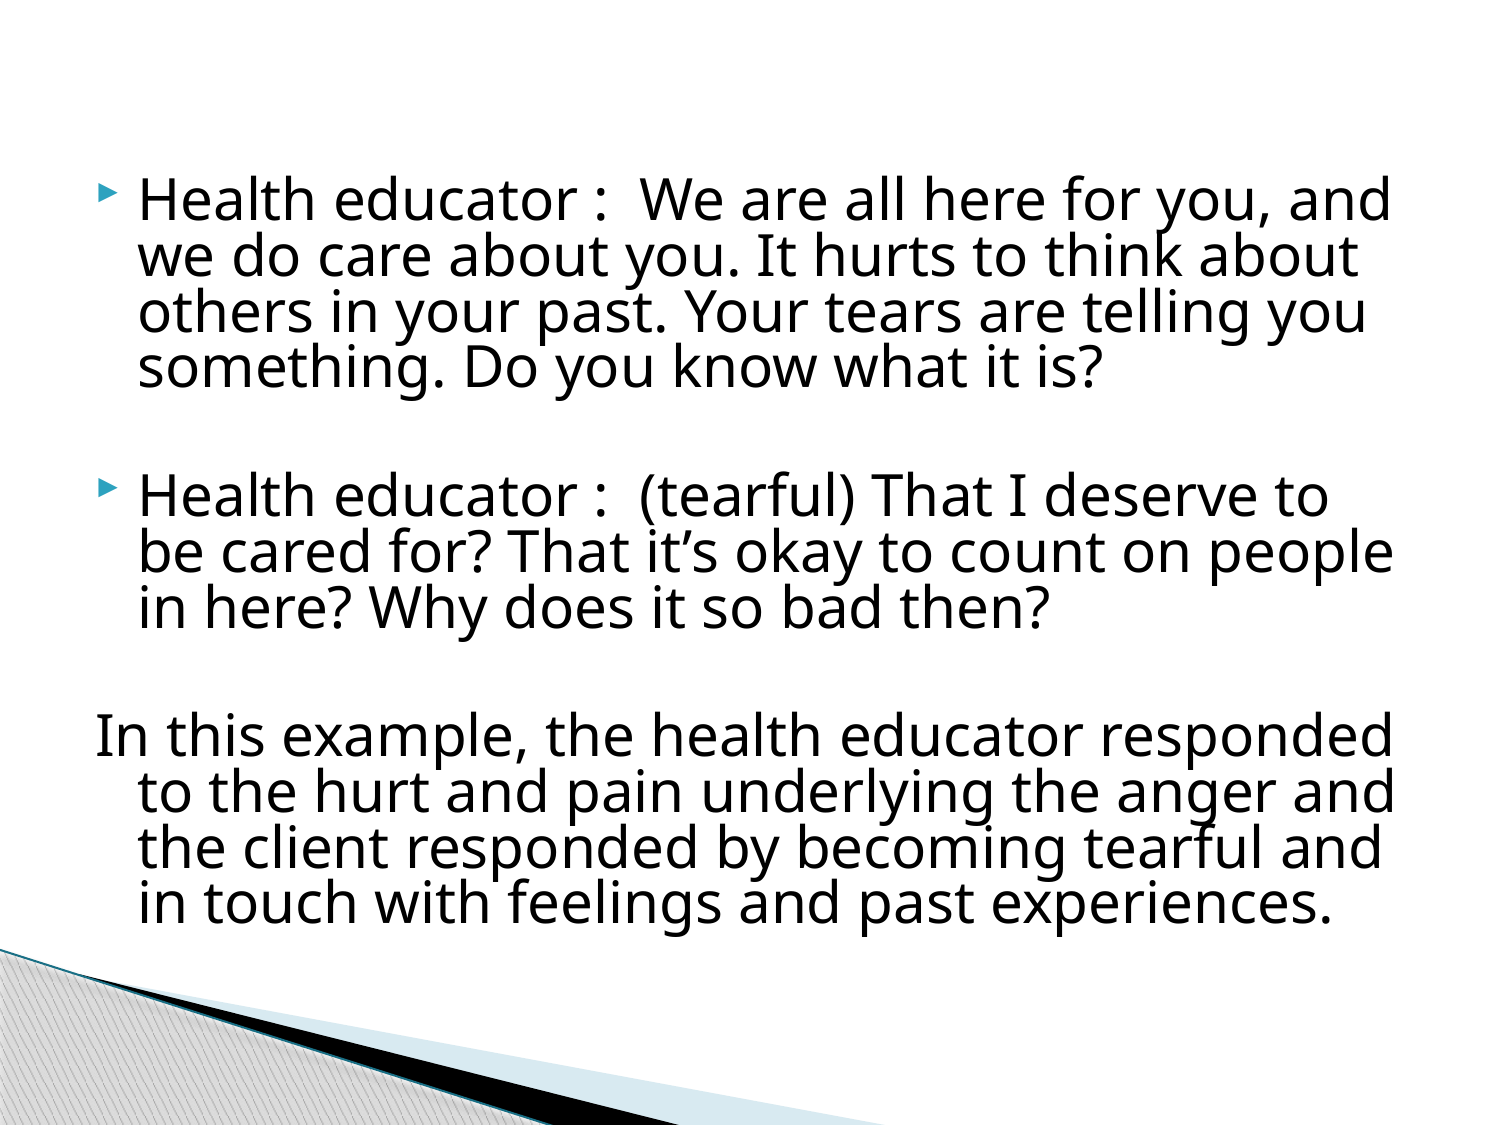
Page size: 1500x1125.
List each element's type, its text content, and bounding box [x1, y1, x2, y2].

list Health educator : We are all here for you, and we do care about you. It hurts to think about others in your past. Your tears are telling you something. Do you know what it is? Health educator : (tearful) That I deserve to be cared for? That it’s okay to count on people in here? Why does it so bad then? In this example, the health educator responded to the hurt and pain underlying the anger and the client responded by becoming tearful and in touch with feelings and past experiences. [62, 99, 1425, 986]
